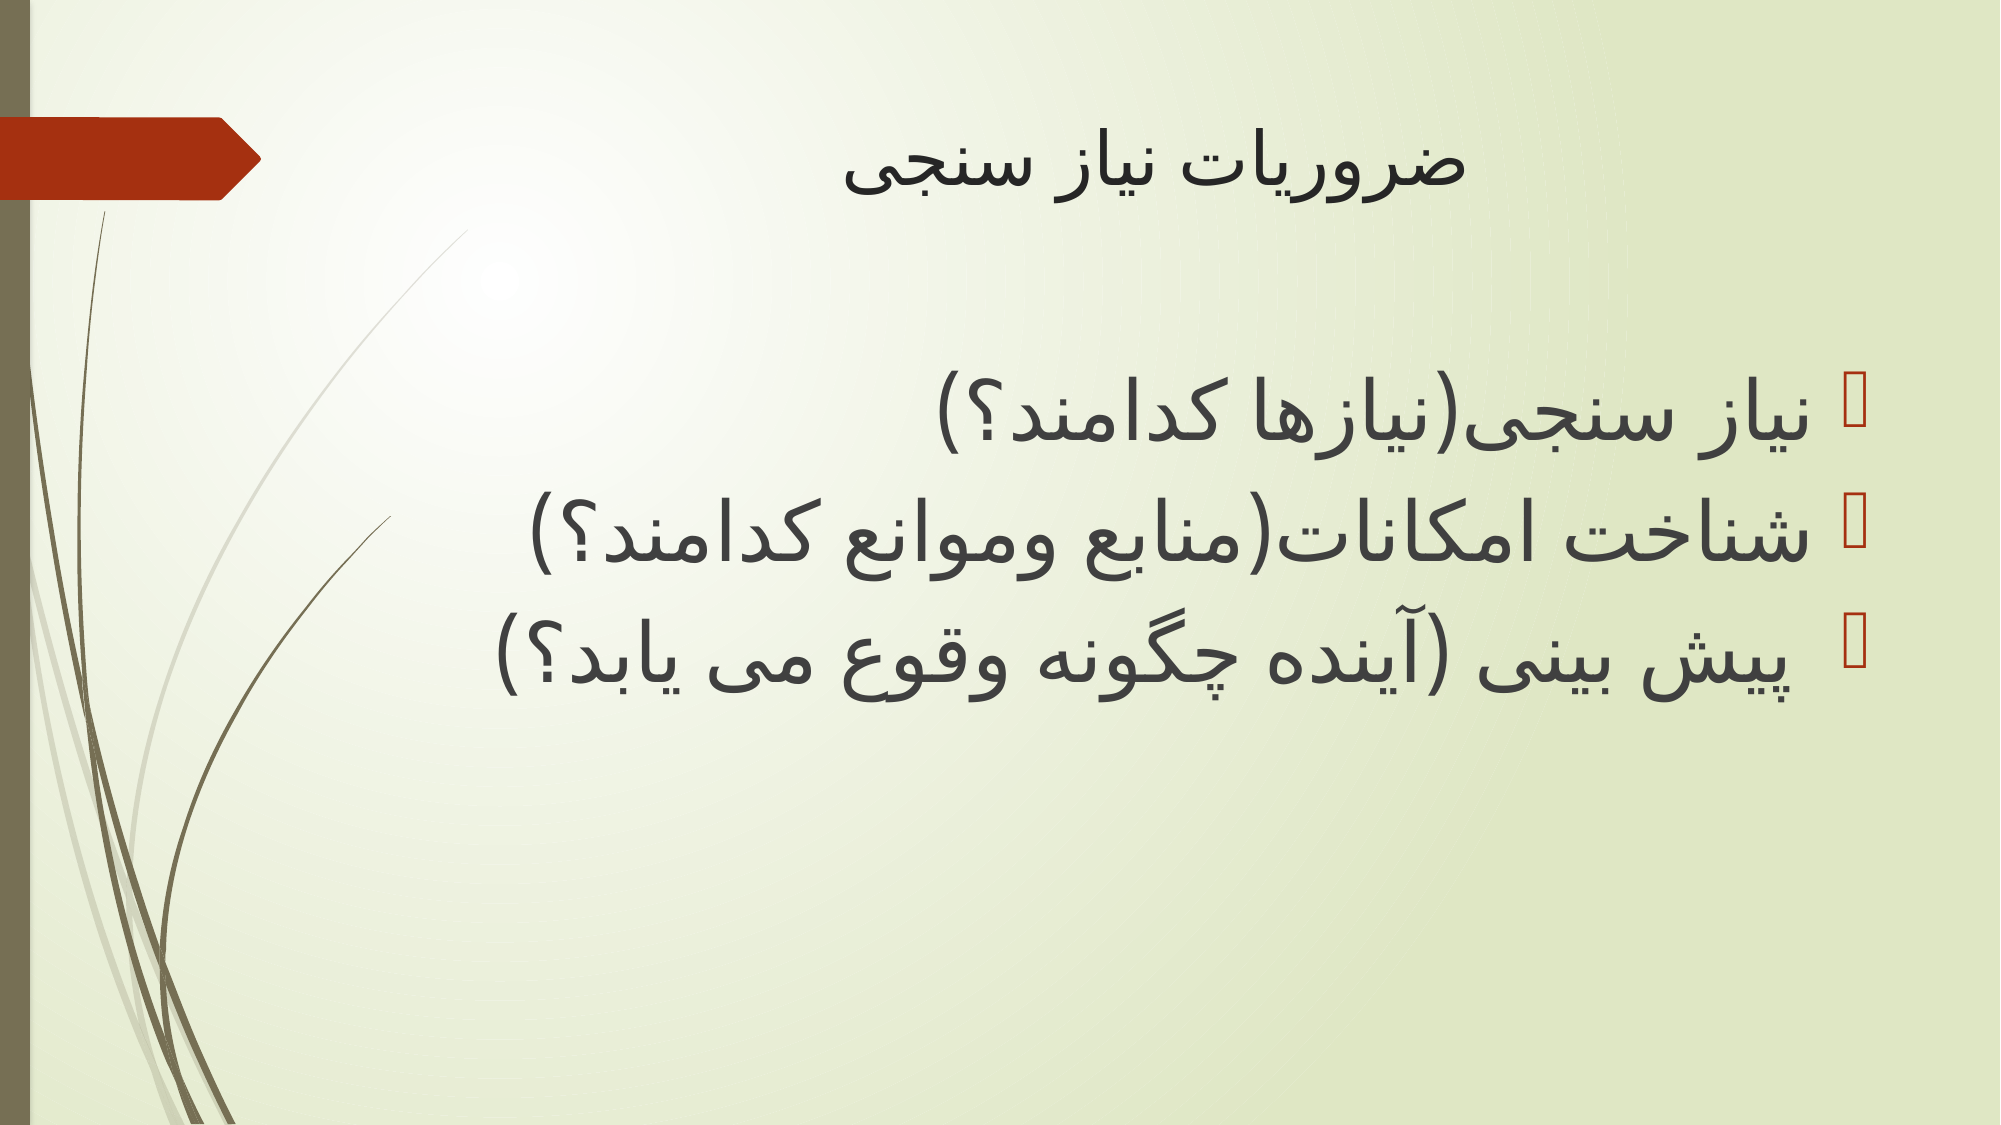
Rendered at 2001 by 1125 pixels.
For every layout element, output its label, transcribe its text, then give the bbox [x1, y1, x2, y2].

title ضروریات نیاز سنجی [425, 102, 1888, 313]
list نیاز سنجی(نیازها کدامند؟) شناخت امکانات(منابع وموانع کدامند؟) پیش بینی (آینده چگونه وقوع می یابد؟) [424, 350, 1888, 970]
